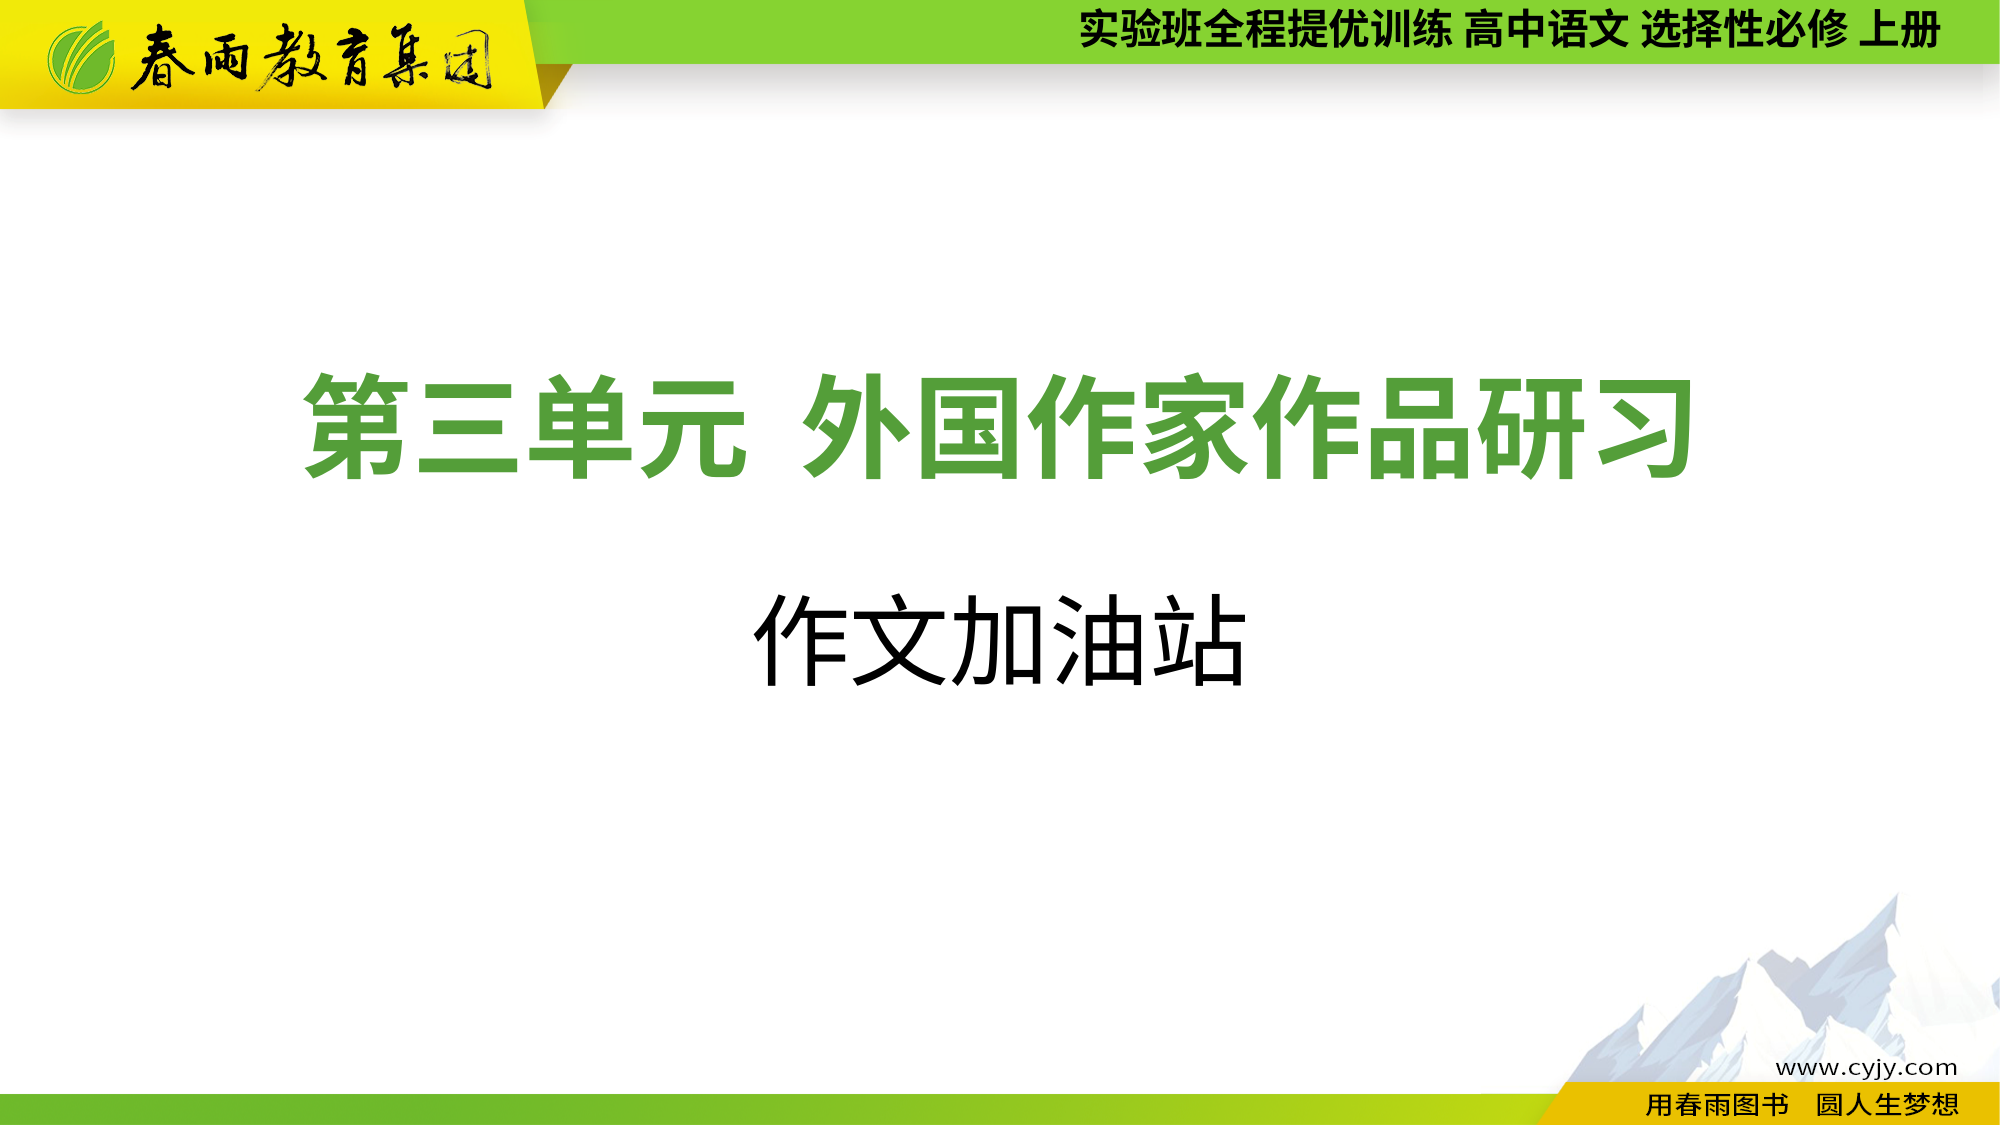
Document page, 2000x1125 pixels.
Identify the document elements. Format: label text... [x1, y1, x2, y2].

text_box 作文加油站 [54, 511, 1946, 706]
text_box 第三单元 外国作家作品研习 [54, 282, 1946, 500]
picture [0, 0, 2000, 1125]
